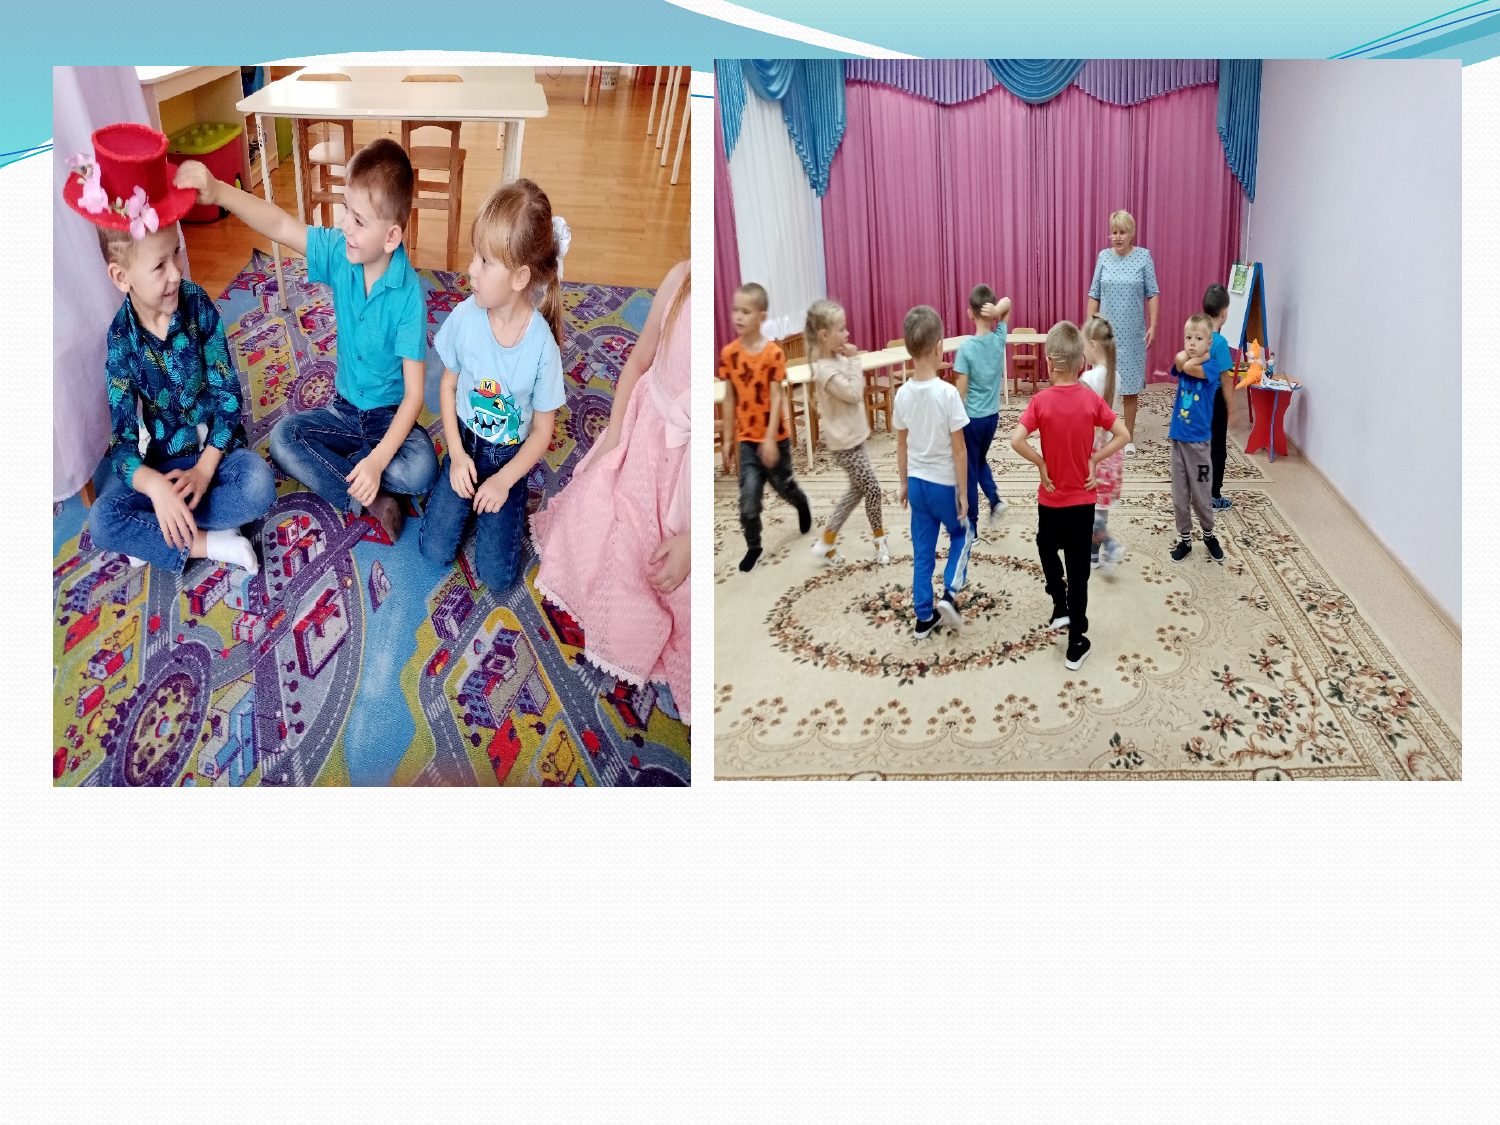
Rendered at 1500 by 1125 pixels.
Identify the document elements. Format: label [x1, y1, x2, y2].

picture [714, 59, 1462, 781]
picture [52, 66, 692, 788]
